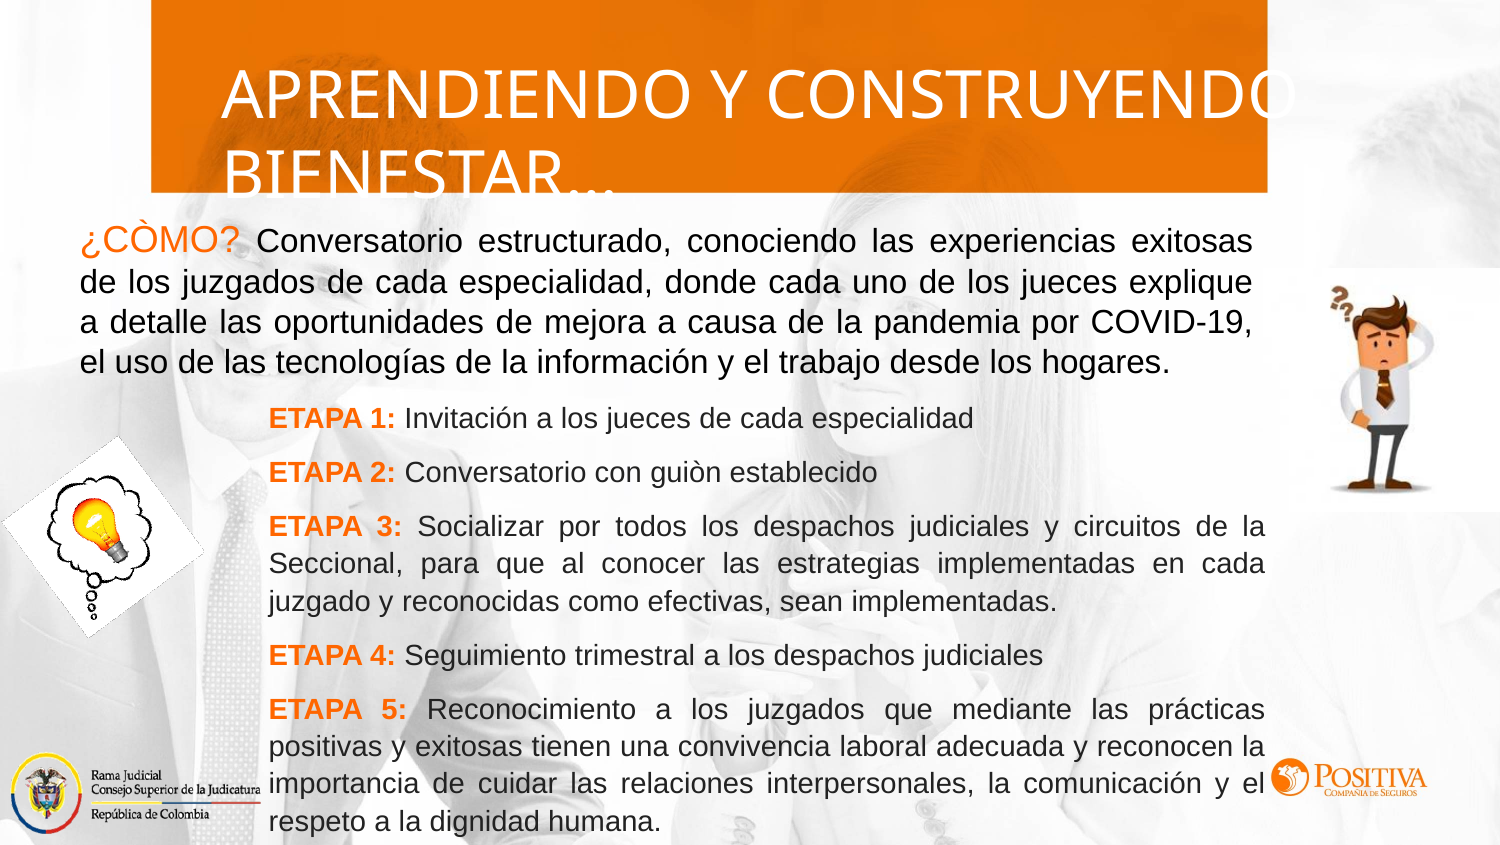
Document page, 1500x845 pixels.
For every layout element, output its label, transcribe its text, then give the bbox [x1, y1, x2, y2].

picture [0, 0, 1500, 845]
text_box ¿CÒMO? Conversatorio estructurado, conociendo las experiencias exitosas de los juzgados de cada especialidad, donde cada uno de los jueces explique a detalle las oportunidades de mejora a causa de la pandemia por COVID-19, el uso de las tecnologías de la información y el trabajo desde los hogares. [64, 207, 1270, 388]
text_box ETAPA 1: Invitación a los jueces de cada especialidad ETAPA 2: Conversatorio con guiòn establecido ETAPA 3: Socializar por todos los despachos judiciales y circuitos de la Seccional, para que al conocer las estrategias implementadas en cada juzgado y reconocidas como efectivas, sean implementadas. ETAPA 4: Seguimiento trimestral a los despachos judiciales ETAPA 5: Reconocimiento a los juzgados que mediante las prácticas positivas y exitosas tienen una convivencia laboral adecuada y reconocen la importancia de cuidar las relaciones interpersonales, la comunicación y el respeto a la dignidad humana. [253, 389, 1282, 845]
title APRENDIENDO Y CONSTRUYENDO BIENESTAR… [206, 44, 1500, 187]
